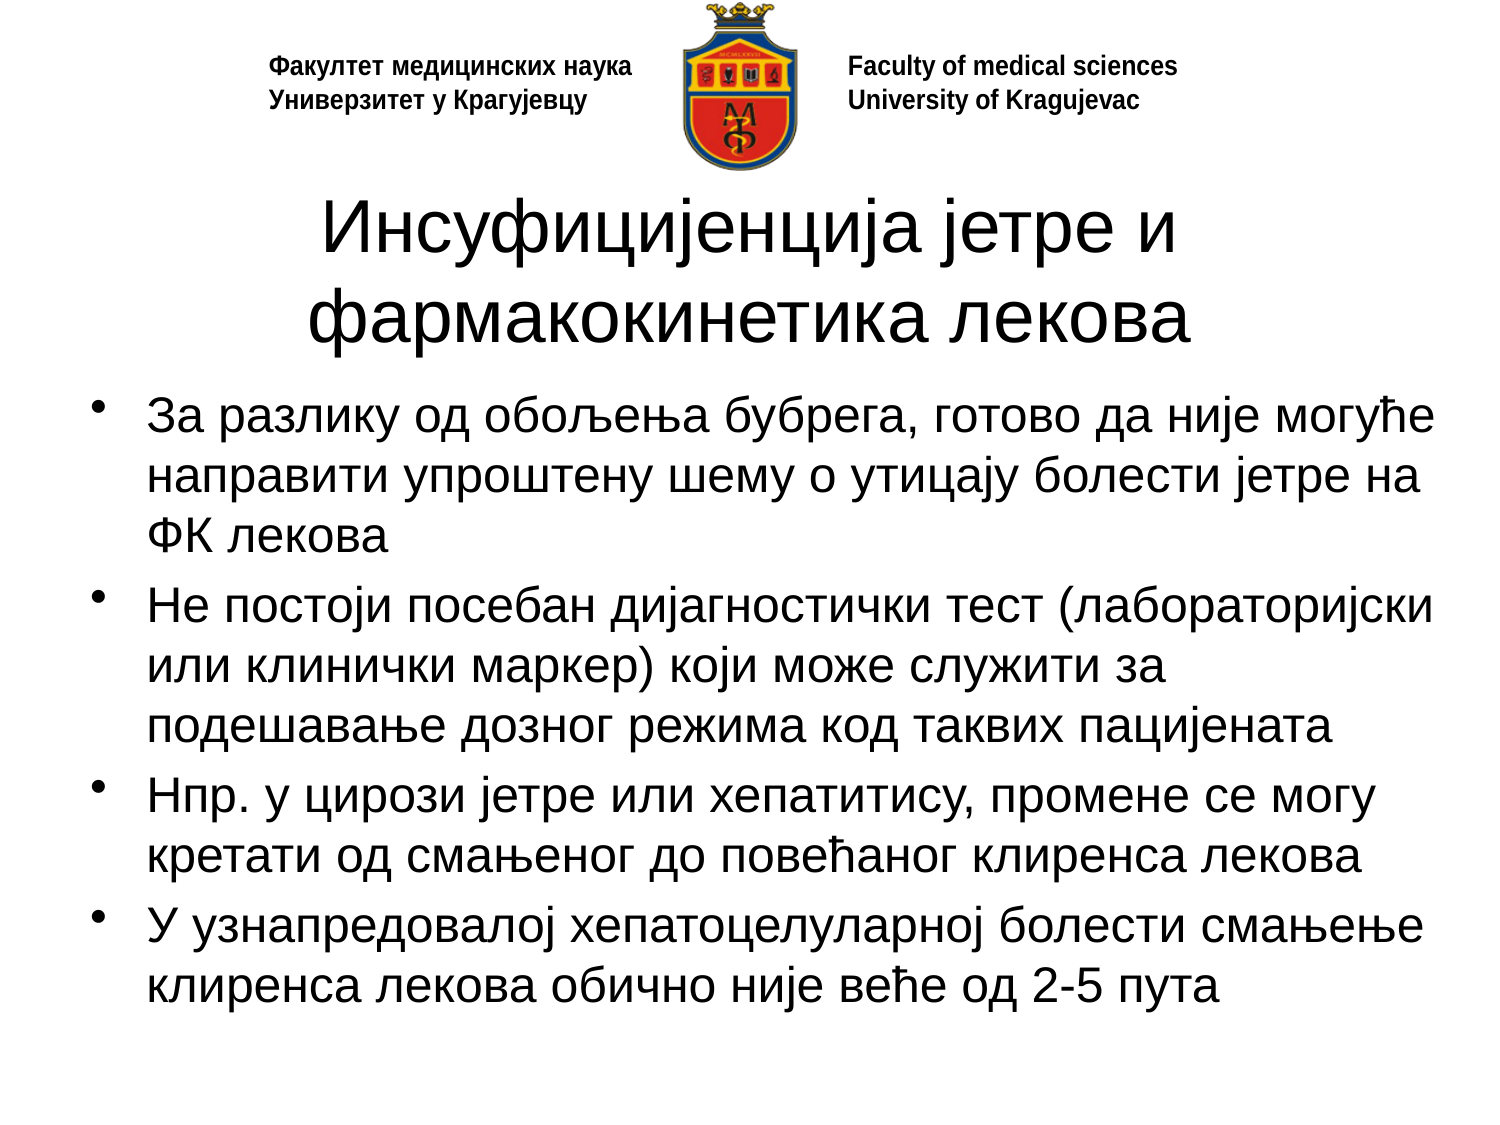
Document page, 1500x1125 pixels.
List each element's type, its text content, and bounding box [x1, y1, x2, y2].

title Инсуфицијенција јетре и фармакокинетика лекова [74, 173, 1426, 362]
list За разлику од обољења бубрега, готово да није могуће направити упроштену шему о утицају болести јетре на ФК лекова Не постоји посебан дијагностички тест (лабораторијски или клинички маркер) који може служити за подешавање дозног режима код таквих пацијената Нпр. у цирози јетре или хепатитису, промене се могу кретати од смањеног до повећаног клиренса лекова У узнапредовалој хепатоцелуларној болести смањење клиренса лекова обично није веће од 2-5 пута [74, 374, 1459, 1118]
